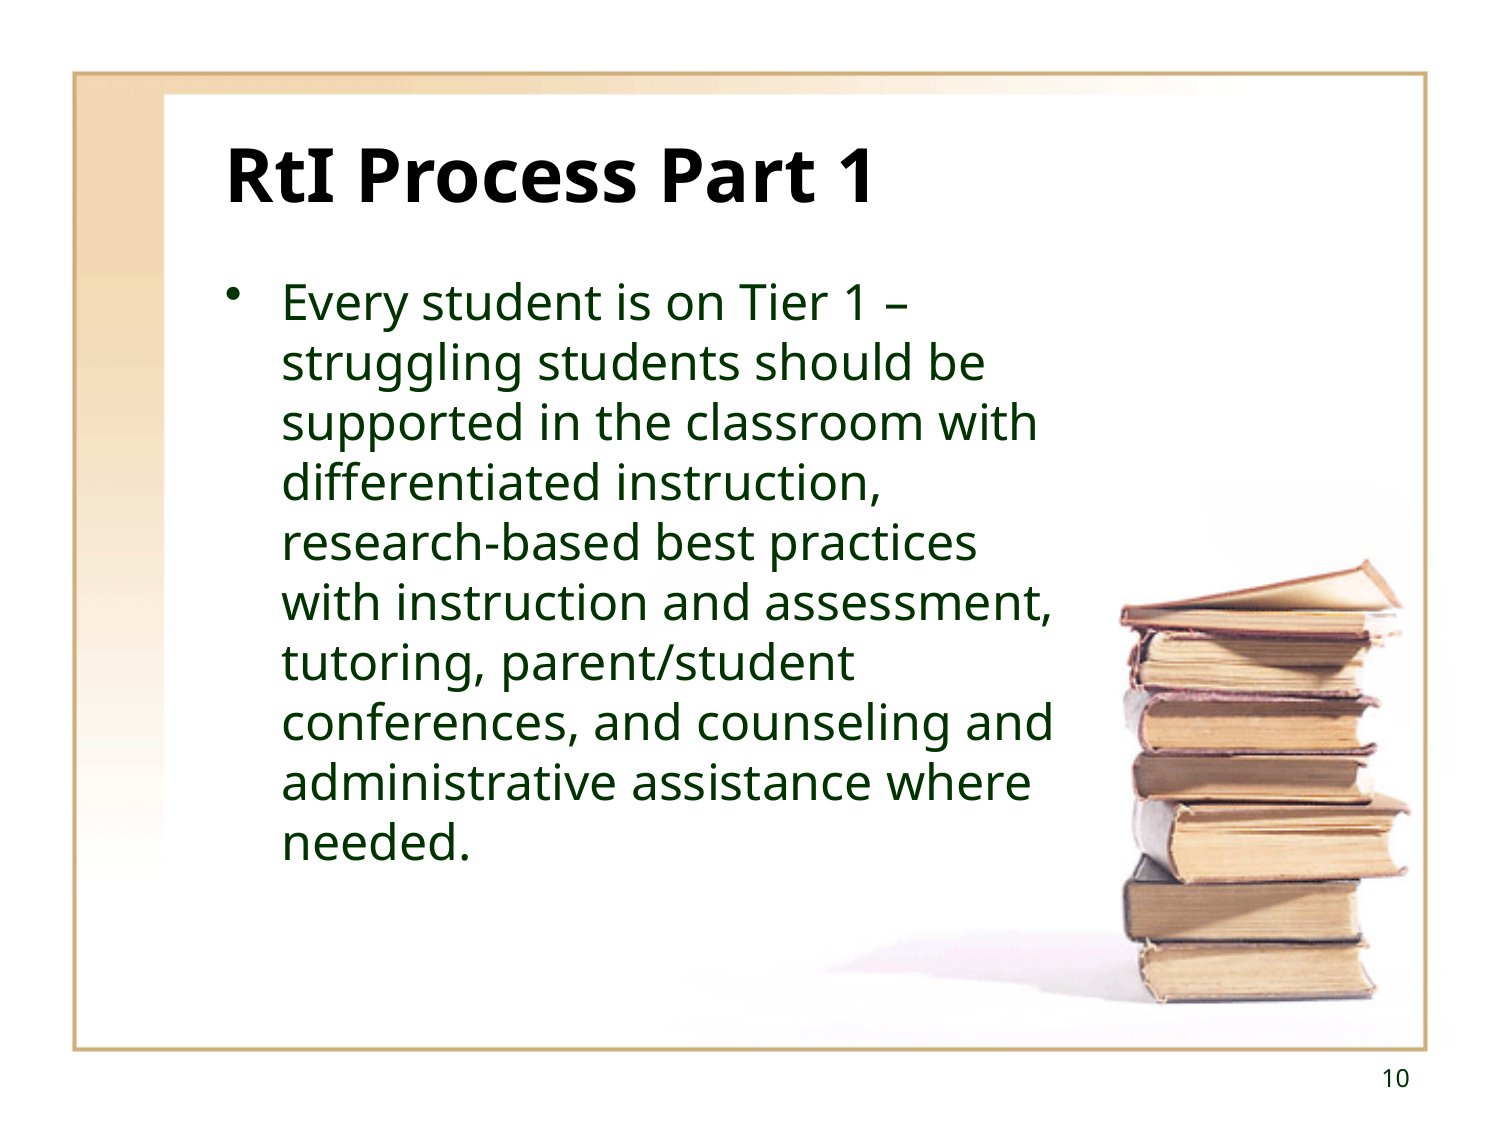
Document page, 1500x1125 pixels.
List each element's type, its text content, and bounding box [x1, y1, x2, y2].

picture [0, 0, 1500, 1125]
title RtI Process Part 1 [209, 112, 1373, 233]
list Every student is on Tier 1 – struggling students should be supported in the classroom with differentiated instruction, research-based best practices with instruction and assessment, tutoring, parent/student conferences, and counseling and administrative assistance where needed. [209, 262, 1073, 1006]
slide_number 10 [1074, 1054, 1426, 1109]
